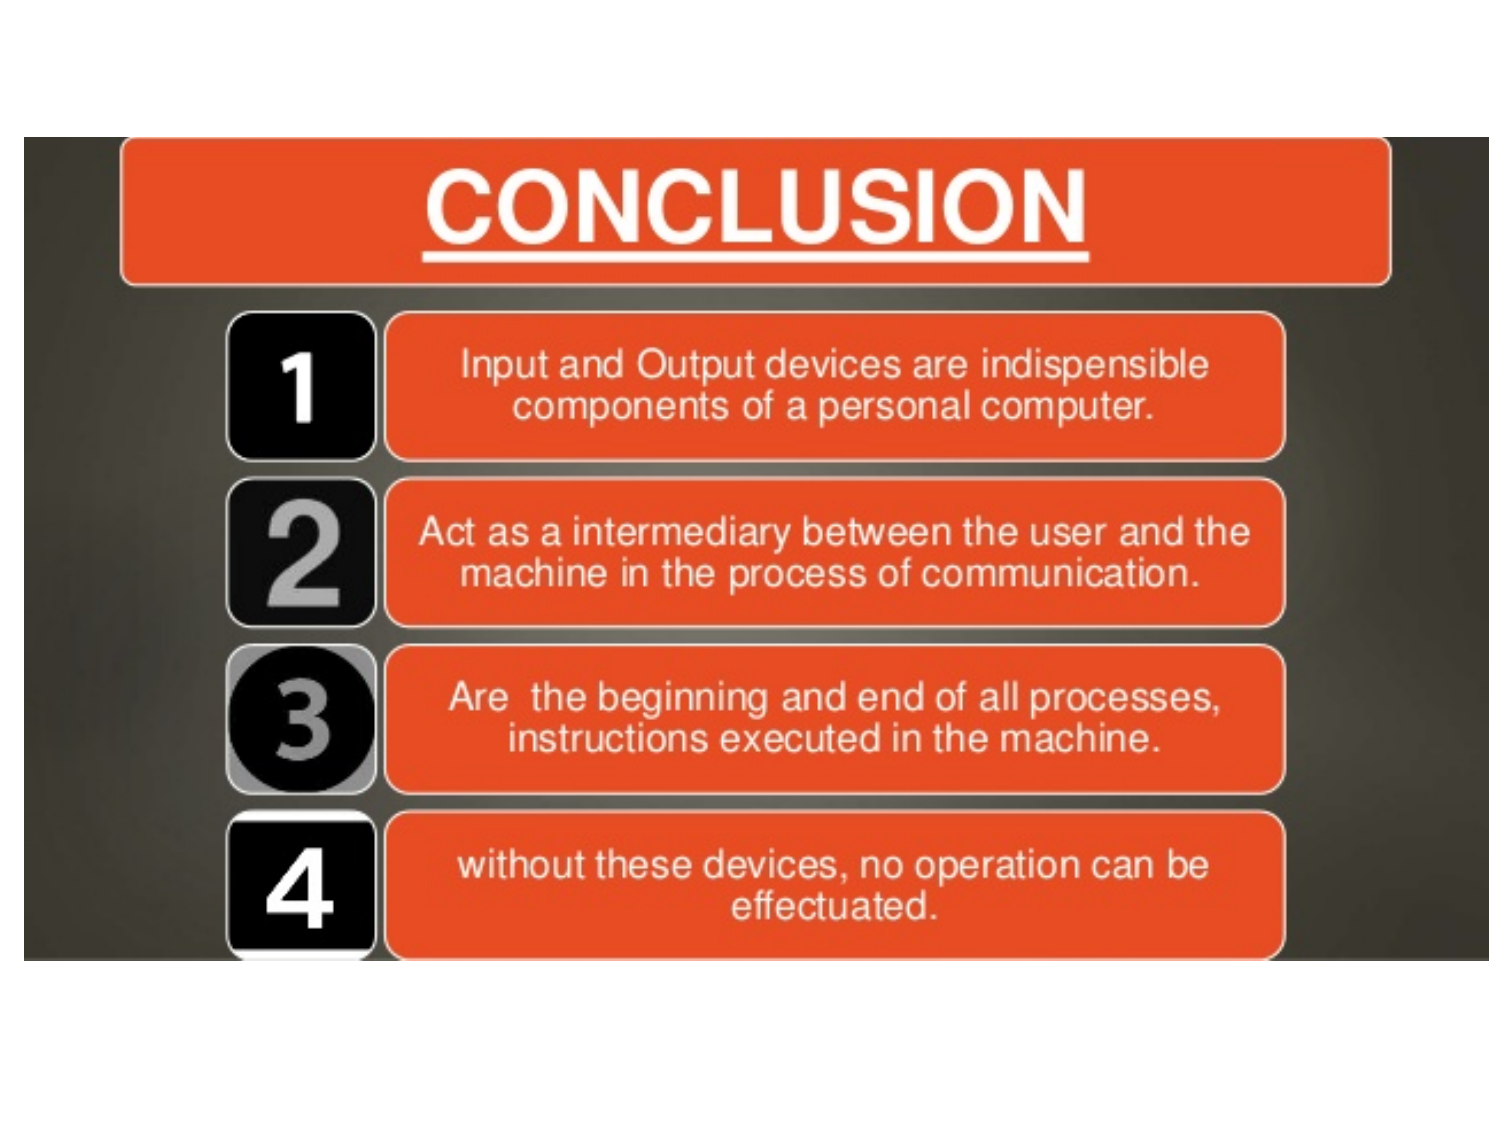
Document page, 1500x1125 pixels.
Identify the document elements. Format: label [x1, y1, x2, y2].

picture [24, 137, 1489, 962]
